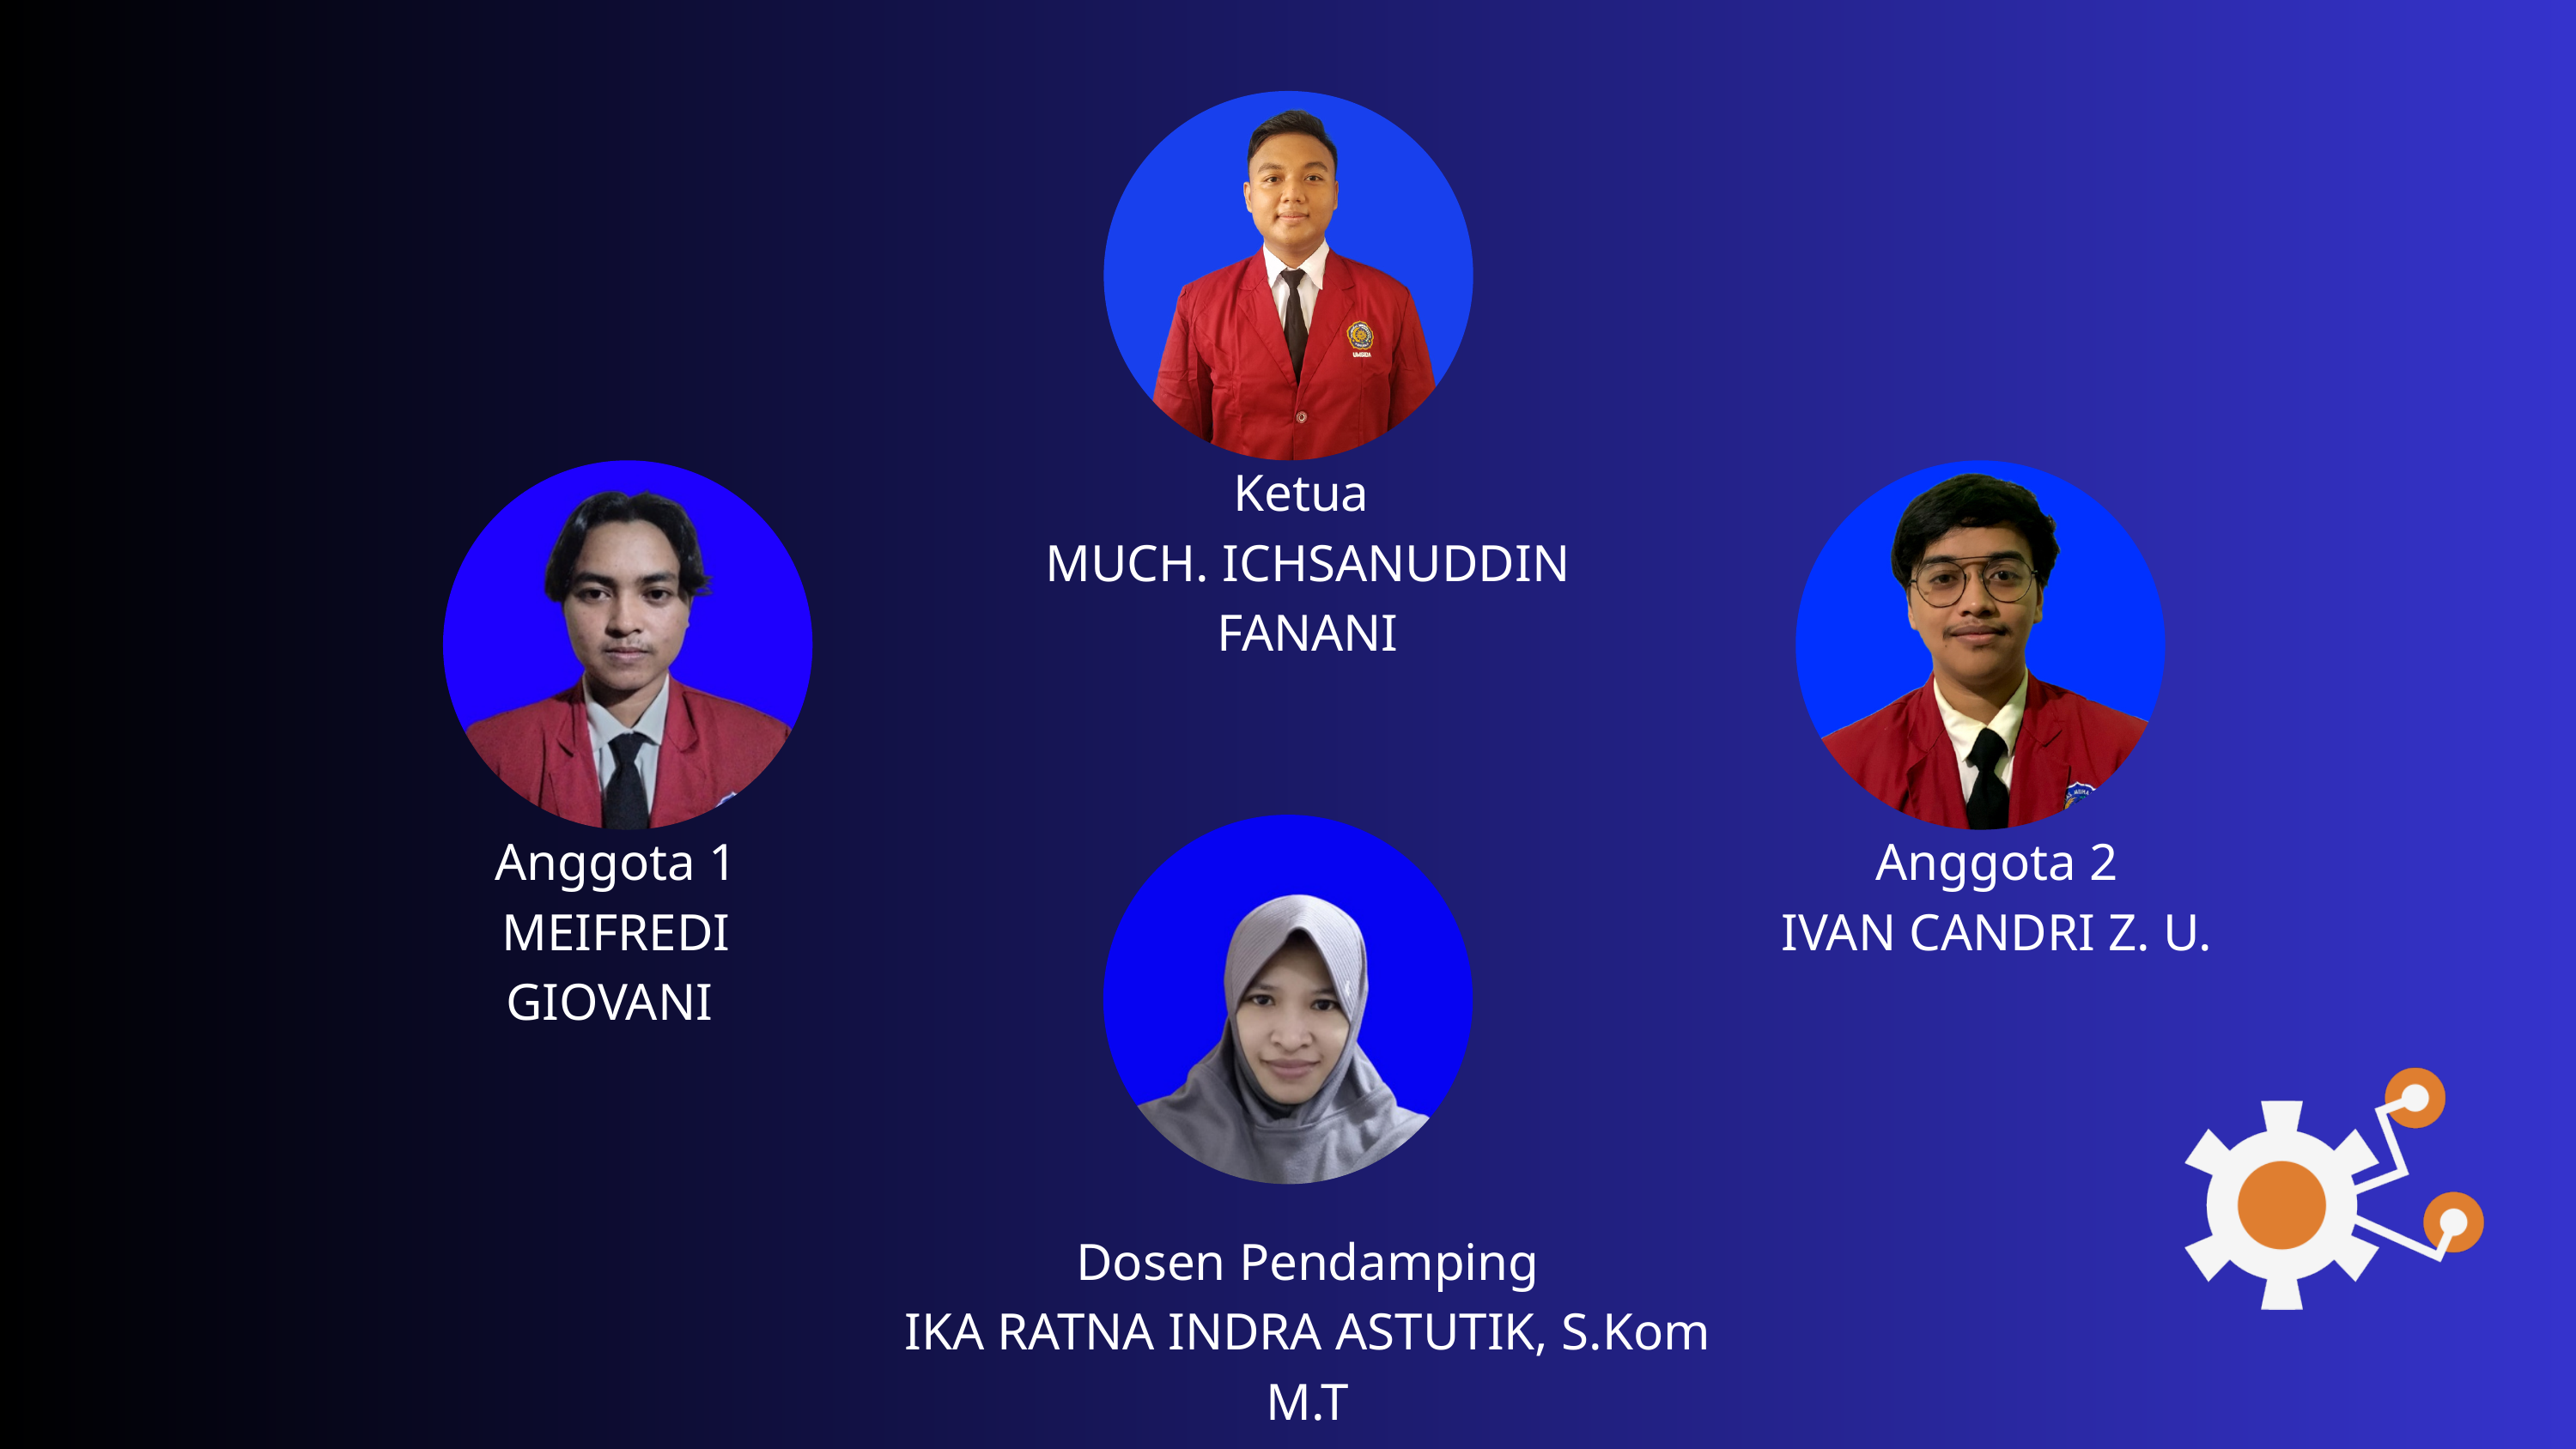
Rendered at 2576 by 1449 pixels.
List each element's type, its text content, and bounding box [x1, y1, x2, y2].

text_box [2184, 1064, 2488, 1310]
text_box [442, 460, 813, 830]
text_box Dosen Pendamping IKA RATNA INDRA ASTUTIK, S.Kom M.T [883, 1219, 1733, 1430]
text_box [1103, 814, 1473, 1185]
text_box Anggota 1 MEIFREDI GIOVANI [411, 820, 821, 1031]
text_box Anggota 2 IVAN CANDRI Z. U. [1777, 820, 2216, 961]
text_box Ketua MUCH. ICHSANUDDIN FANANI [978, 451, 1637, 662]
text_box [1795, 460, 2166, 830]
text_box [1103, 90, 1473, 461]
